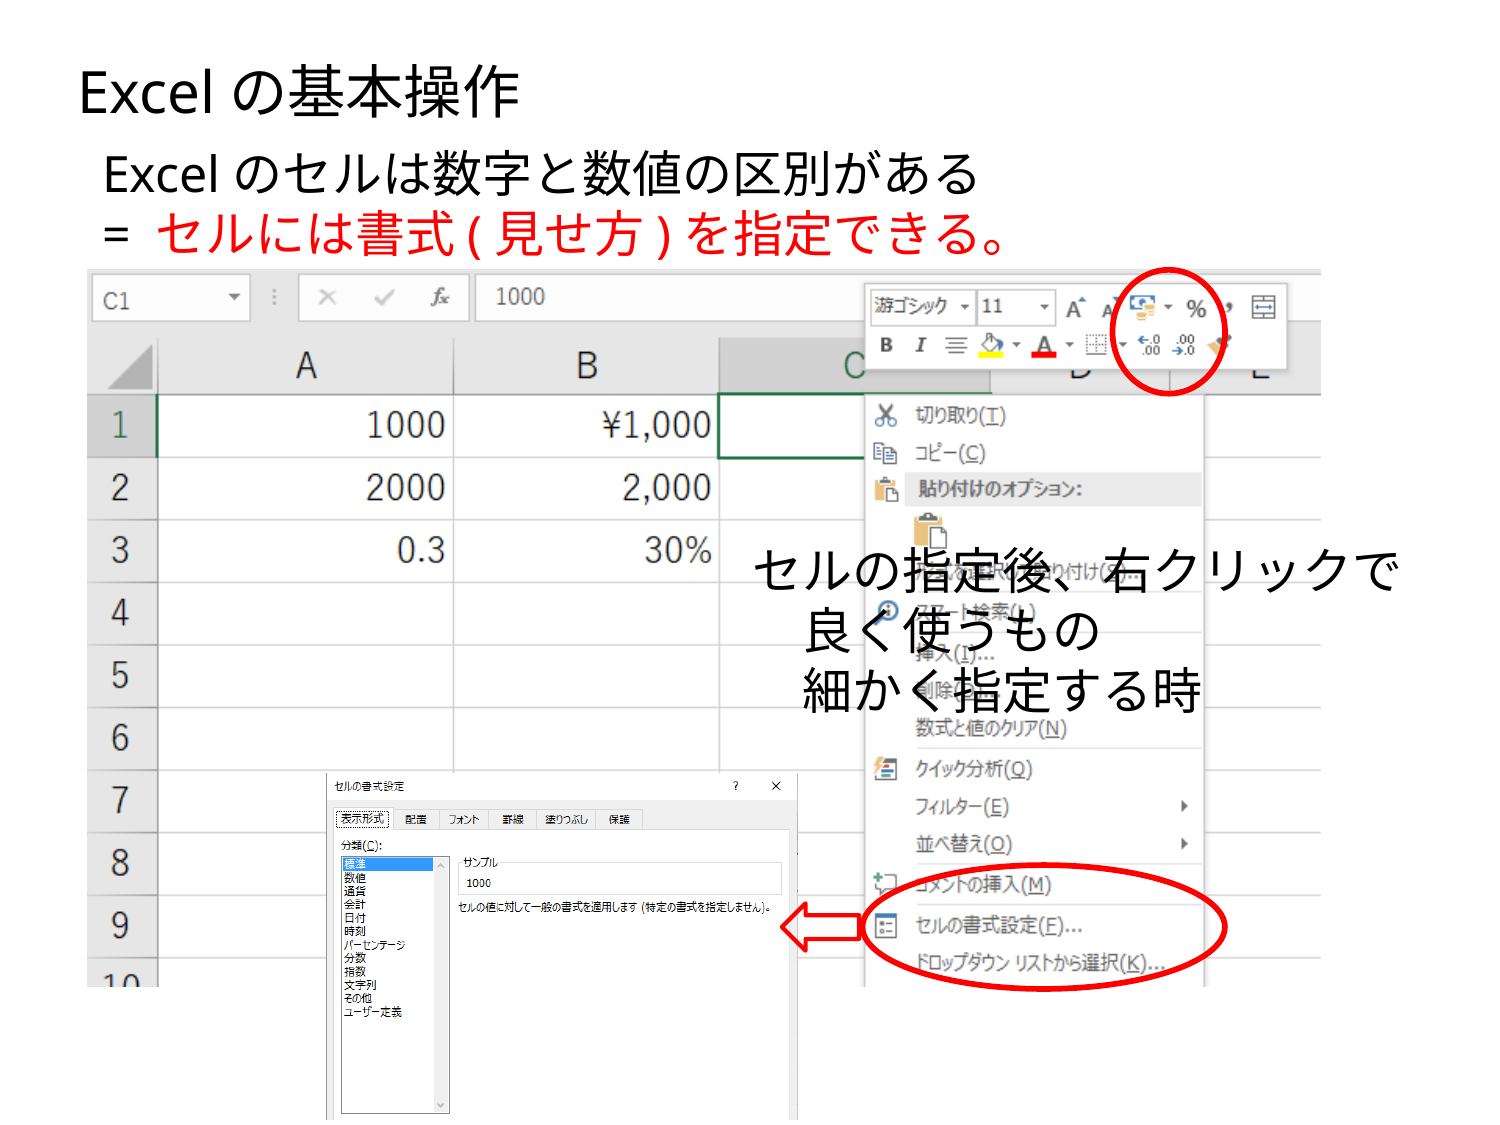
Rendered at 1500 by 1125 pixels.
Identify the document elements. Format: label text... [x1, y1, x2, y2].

text_box セルの指定後、右クリックで 良く使うもの 細かく指定する時 [1321, 531, 1463, 727]
picture [87, 269, 1321, 1120]
text_box Excelの基本操作 [62, 47, 1366, 133]
text_box Excelのセルは数字と数値の区別がある = セルには書式(見せ方)を指定できる。 [87, 135, 1388, 271]
